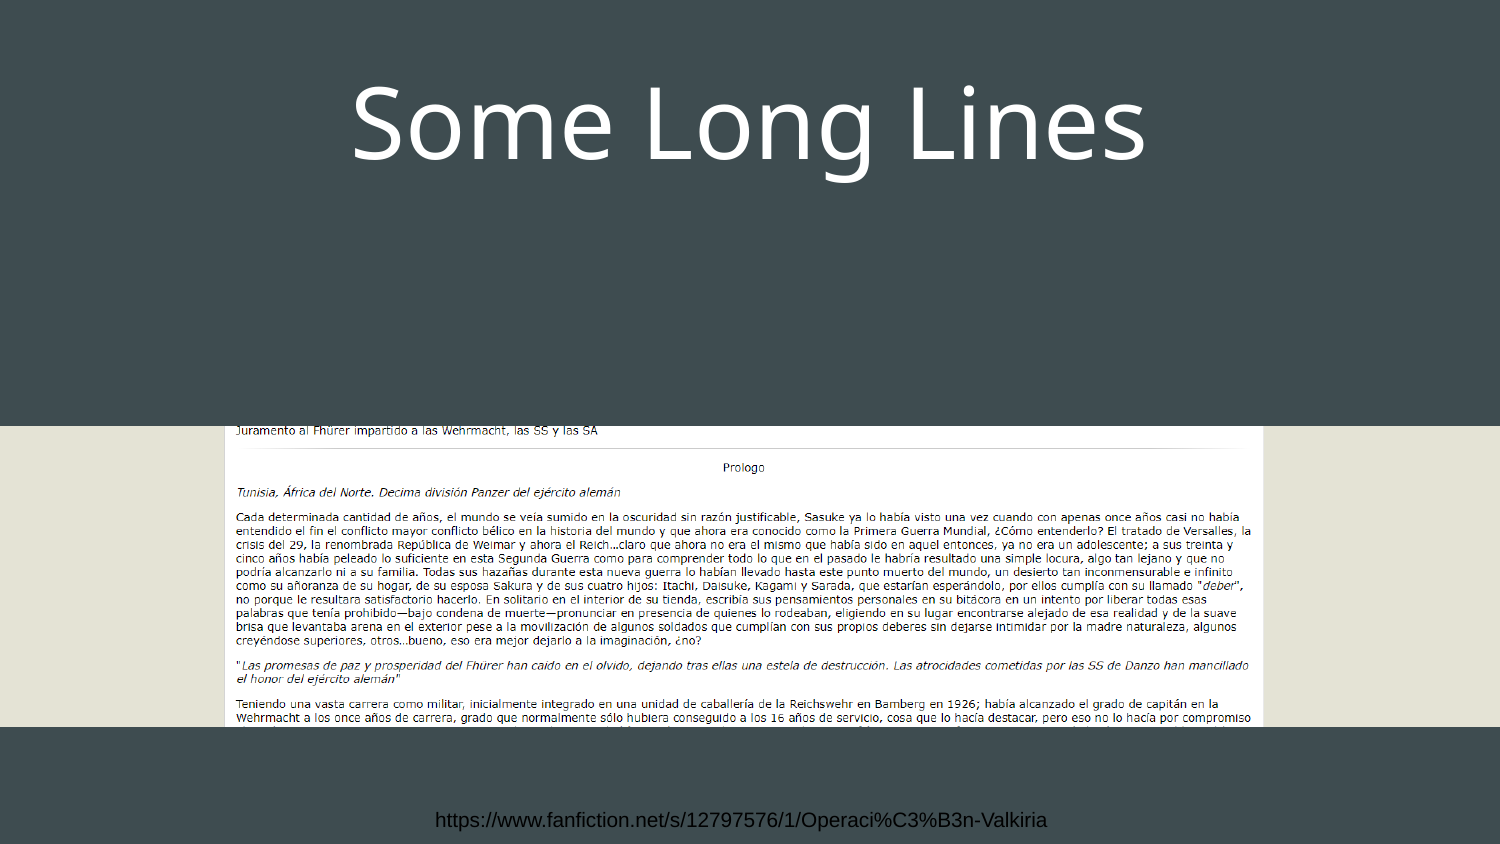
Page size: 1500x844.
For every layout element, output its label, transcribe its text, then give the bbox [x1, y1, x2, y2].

title Some Long Lines [51, 35, 1449, 195]
picture [0, 426, 1500, 727]
text_box https://www.fanfiction.net/s/12797576/1/Operaci%C3%B3n-Valkiria [0, 803, 1492, 836]
